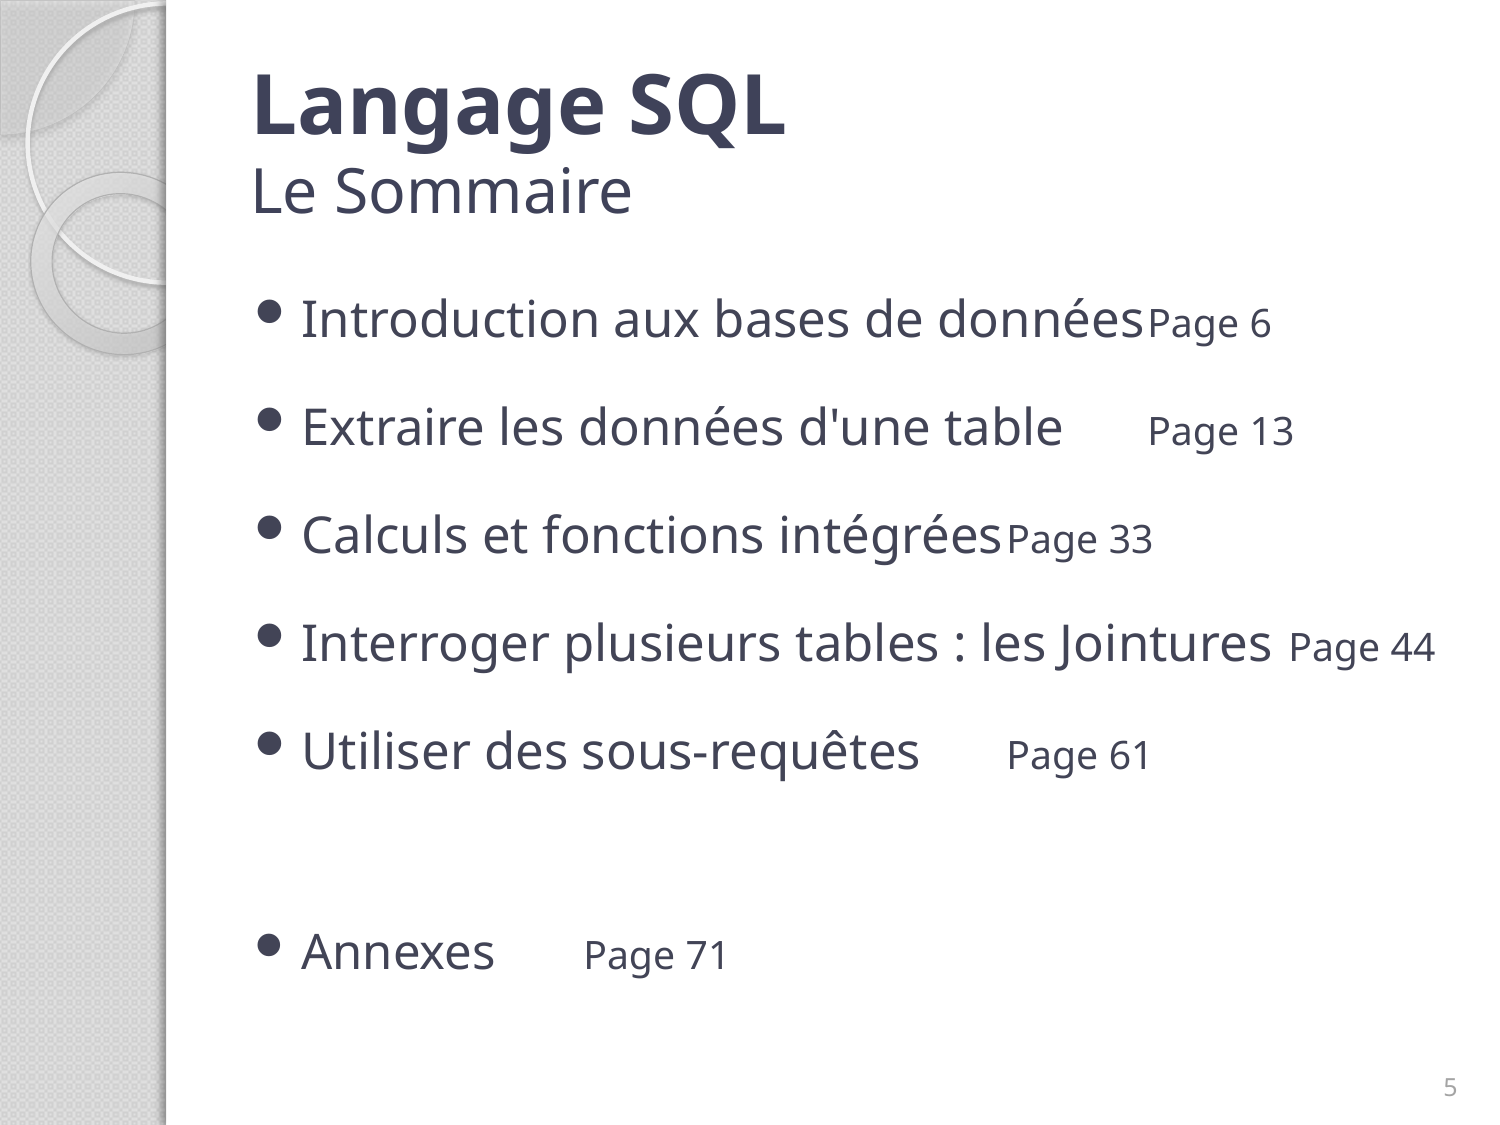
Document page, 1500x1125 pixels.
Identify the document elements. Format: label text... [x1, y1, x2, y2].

title Langage SQL Le Sommaire [235, 45, 1466, 233]
slide_number 5 [1413, 1034, 1488, 1113]
list Introduction aux bases de données Page 6 Extraire les données d'une table Page 13 Calculs et fonctions intégrées Page 33 Interroger plusieurs tables : les Jointures Page 44 Utiliser des sous-requêtes Page 61 Annexes Page 71 [230, 278, 1461, 1024]
